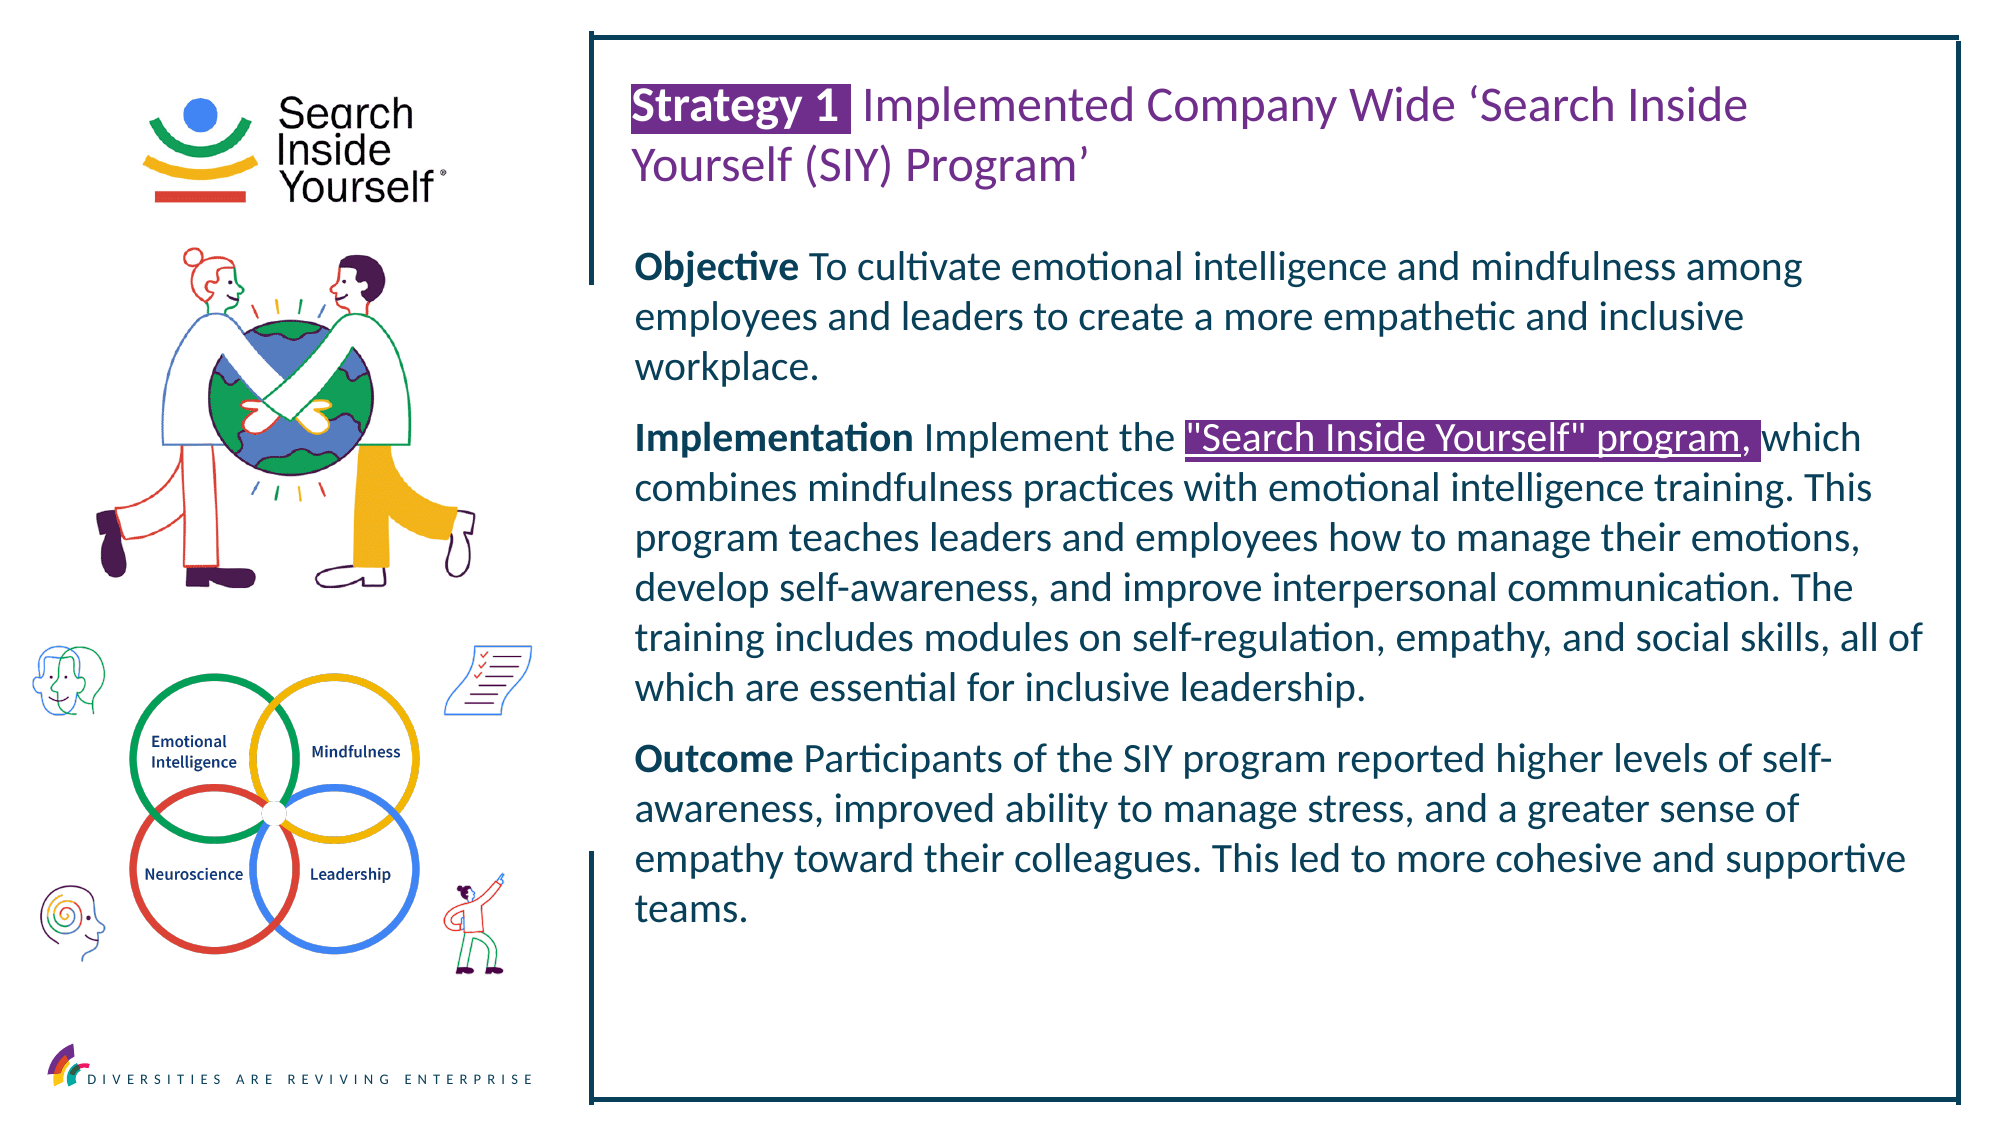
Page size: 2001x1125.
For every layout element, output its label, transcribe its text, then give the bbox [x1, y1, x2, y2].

list Objective To cultivate emotional intelligence and mindfulness among employees and leaders to create a more empathetic and inclusive workplace. Implementation Implement the "Search Inside Yourself" program, which combines mindfulness practices with emotional intelligence training. This program teaches leaders and employees how to manage their emotions, develop self-awareness, and improve interpersonal communication. The training includes modules on self-regulation, empathy, and social skills, all of which are essential for inclusive leadership. Outcome Participants of the SIY program reported higher levels of self-awareness, improved ability to manage stress, and a greater sense of empathy toward their colleagues. This led to more cohesive and supportive teams. [619, 231, 1943, 396]
picture [0, 46, 568, 1016]
list Strategy 1 Implemented Company Wide ‘Search Inside Yourself (SIY) Program’ [616, 63, 1918, 120]
